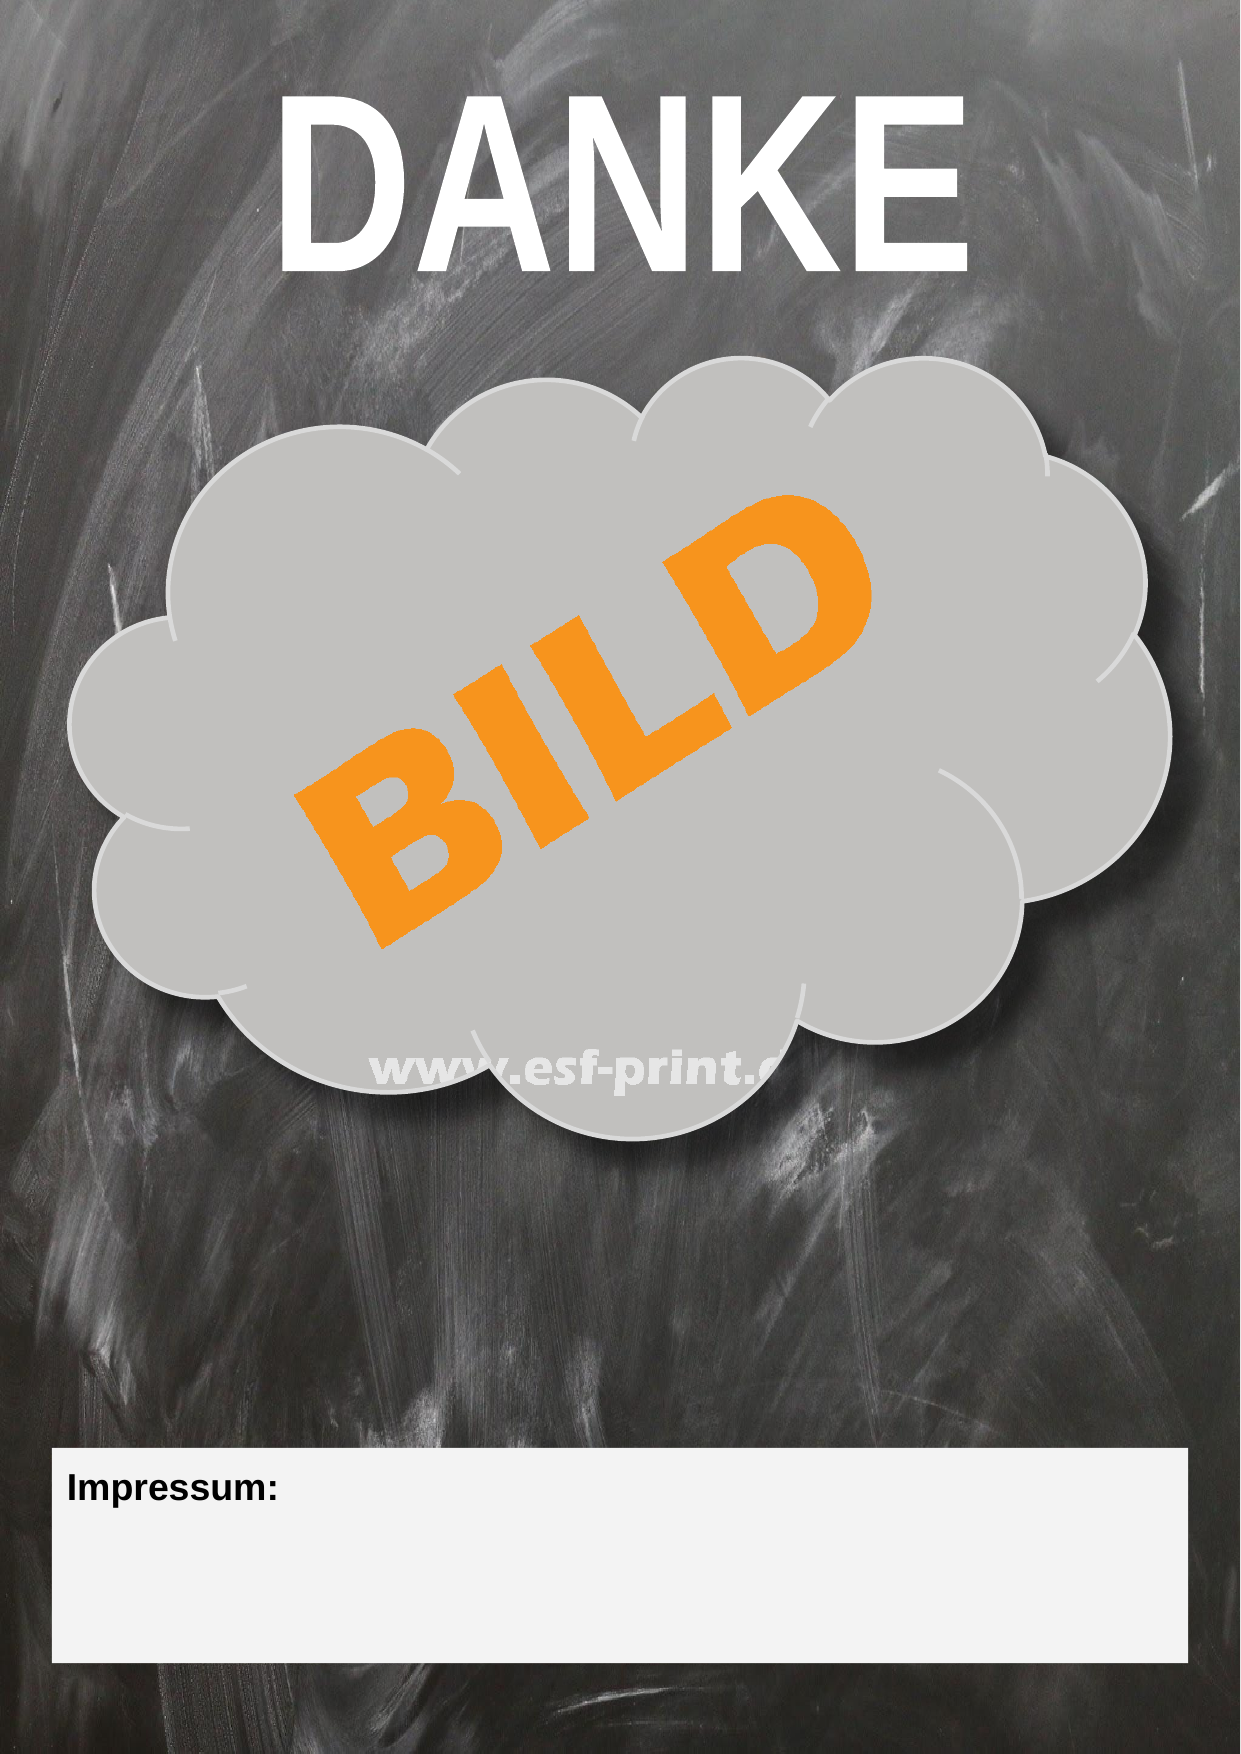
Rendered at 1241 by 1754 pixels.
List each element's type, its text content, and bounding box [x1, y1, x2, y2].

text_box Impressum: [51, 1447, 1189, 1664]
picture [0, 0, 1241, 1754]
